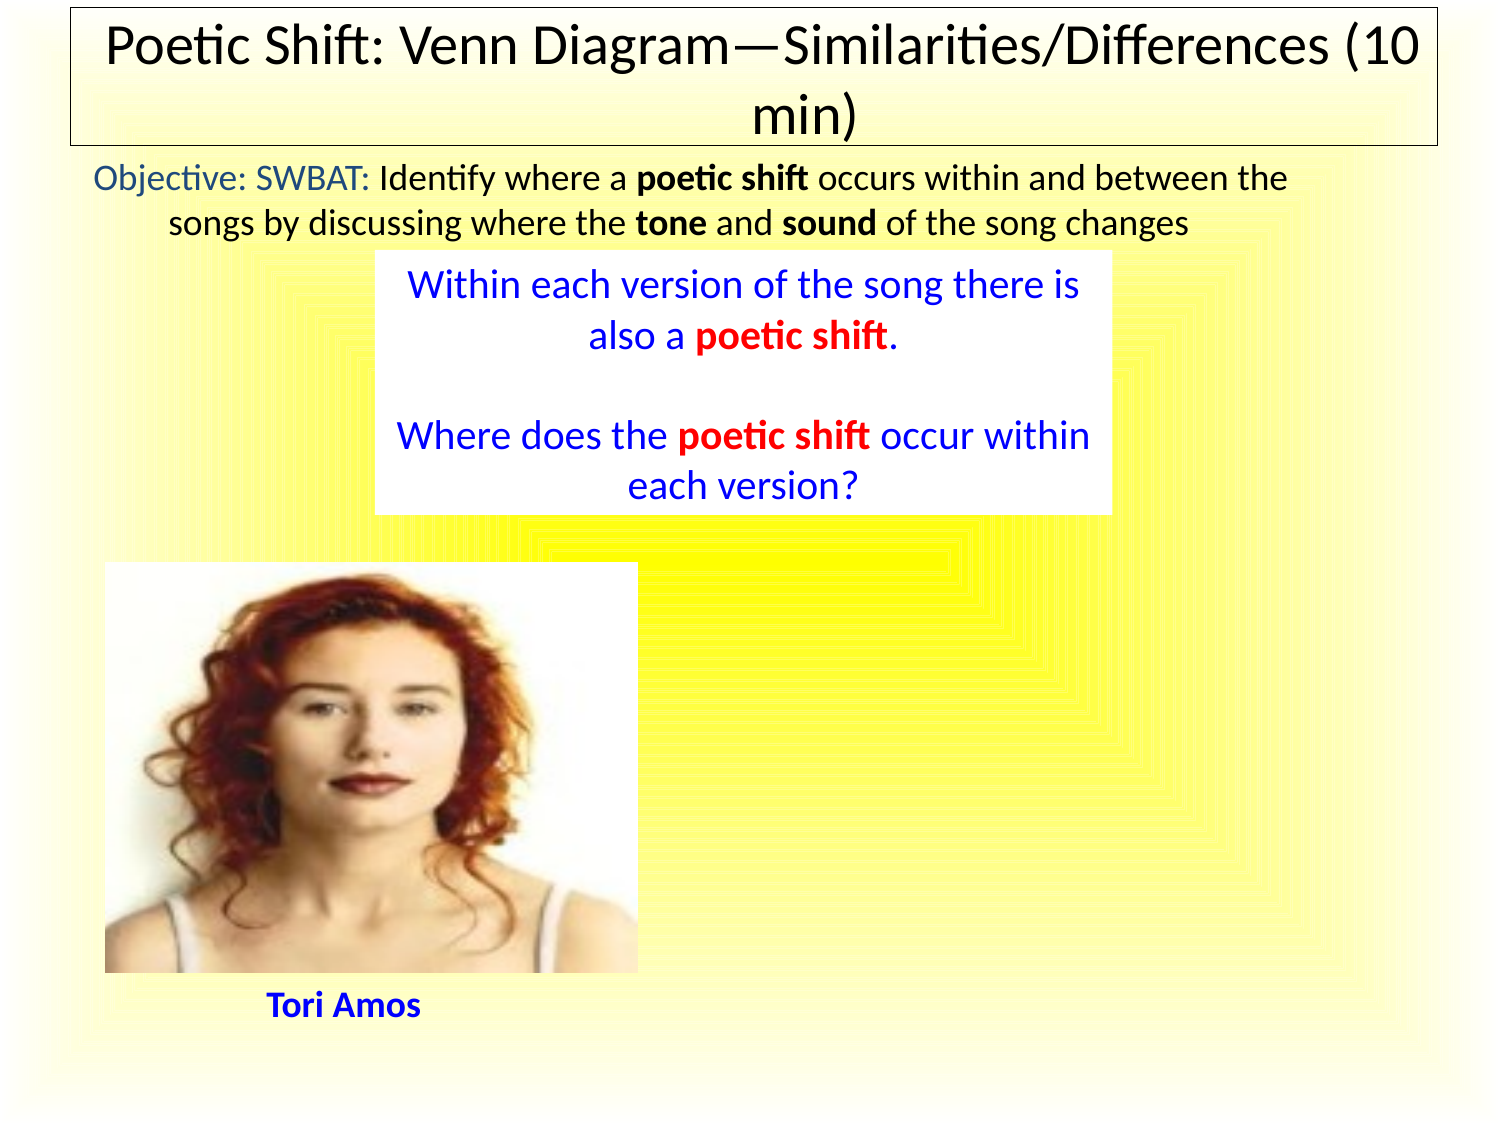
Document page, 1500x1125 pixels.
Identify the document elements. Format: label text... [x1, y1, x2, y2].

title Poetic Shift: Venn Diagram—Similarities/Differences (10 min) [70, 7, 1438, 146]
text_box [105, 562, 638, 1076]
text_box Objective: SWBAT: Identify where a poetic shift occurs within and between the songs by discussing where the tone and sound of the song changes [0, 145, 1317, 296]
text_box Within each version of the song there is also a poetic shift. Where does the poetic shift occur within each version? [374, 296, 1113, 515]
